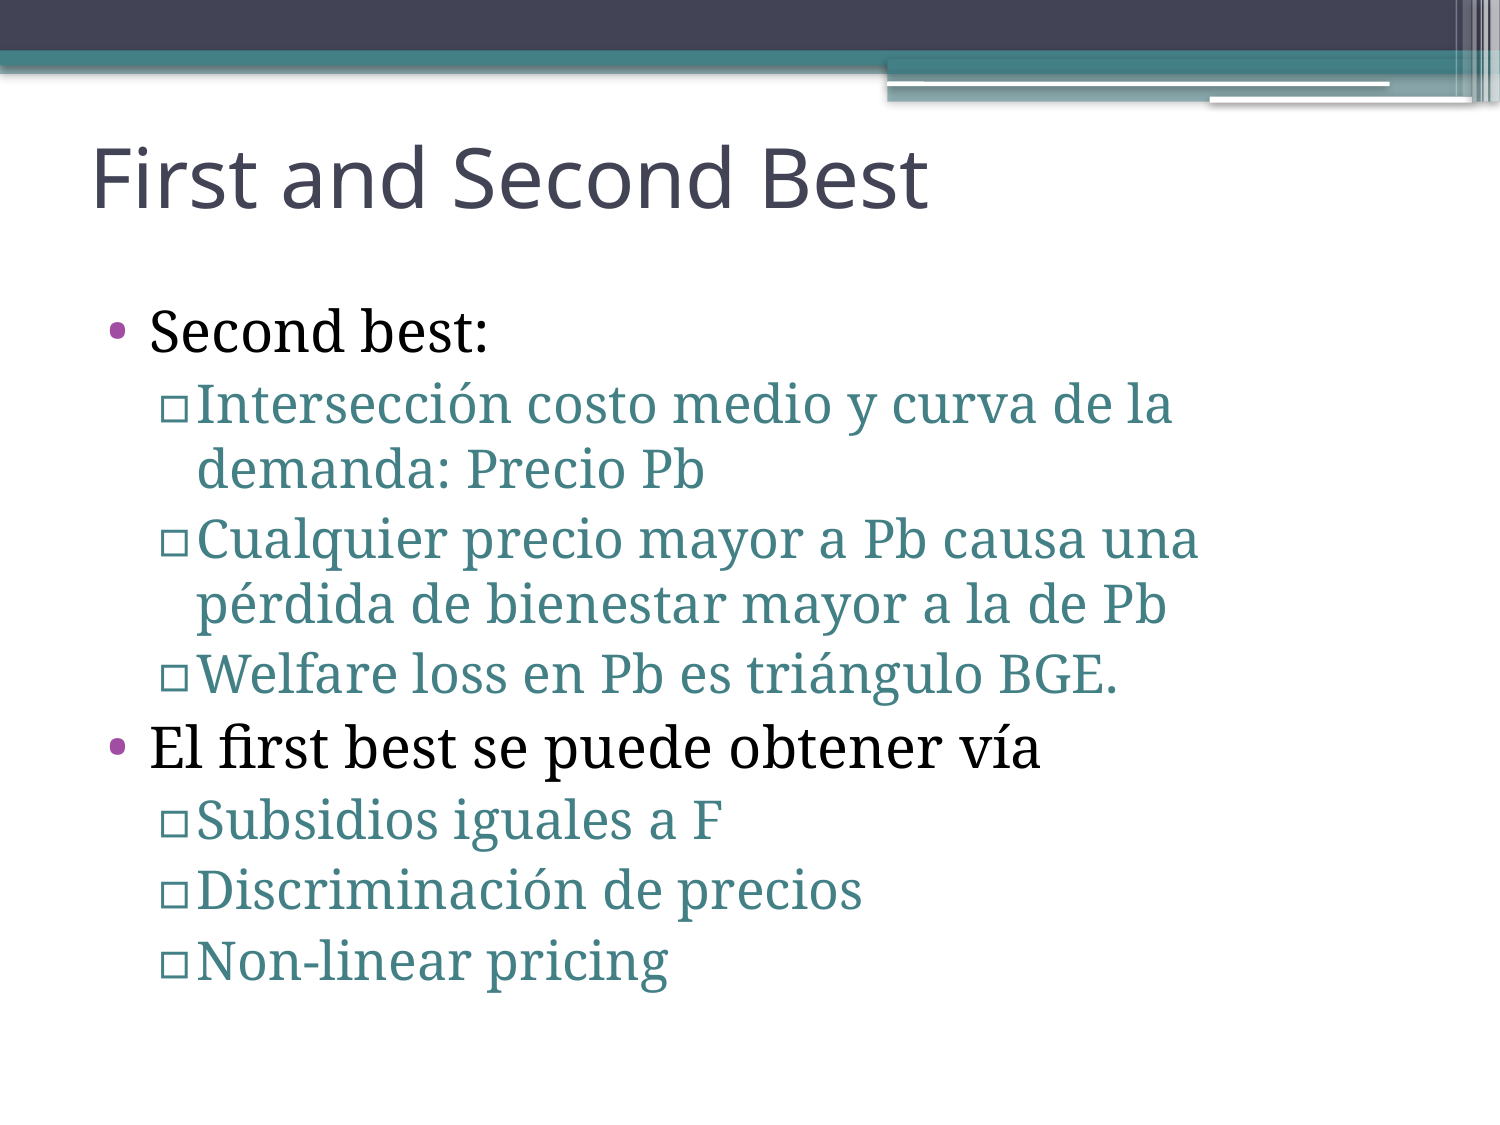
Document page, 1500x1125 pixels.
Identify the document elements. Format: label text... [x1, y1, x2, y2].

title First and Second Best [75, 87, 1425, 263]
list Second best: Intersección costo medio y curva de la demanda: Precio Pb Cualquier precio mayor a Pb causa una pérdida de bienestar mayor a la de Pb Welfare loss en Pb es triángulo BGE. El first best se puede obtener vía Subsidios iguales a F Discriminación de precios Non-linear pricing [75, 287, 1425, 1004]
